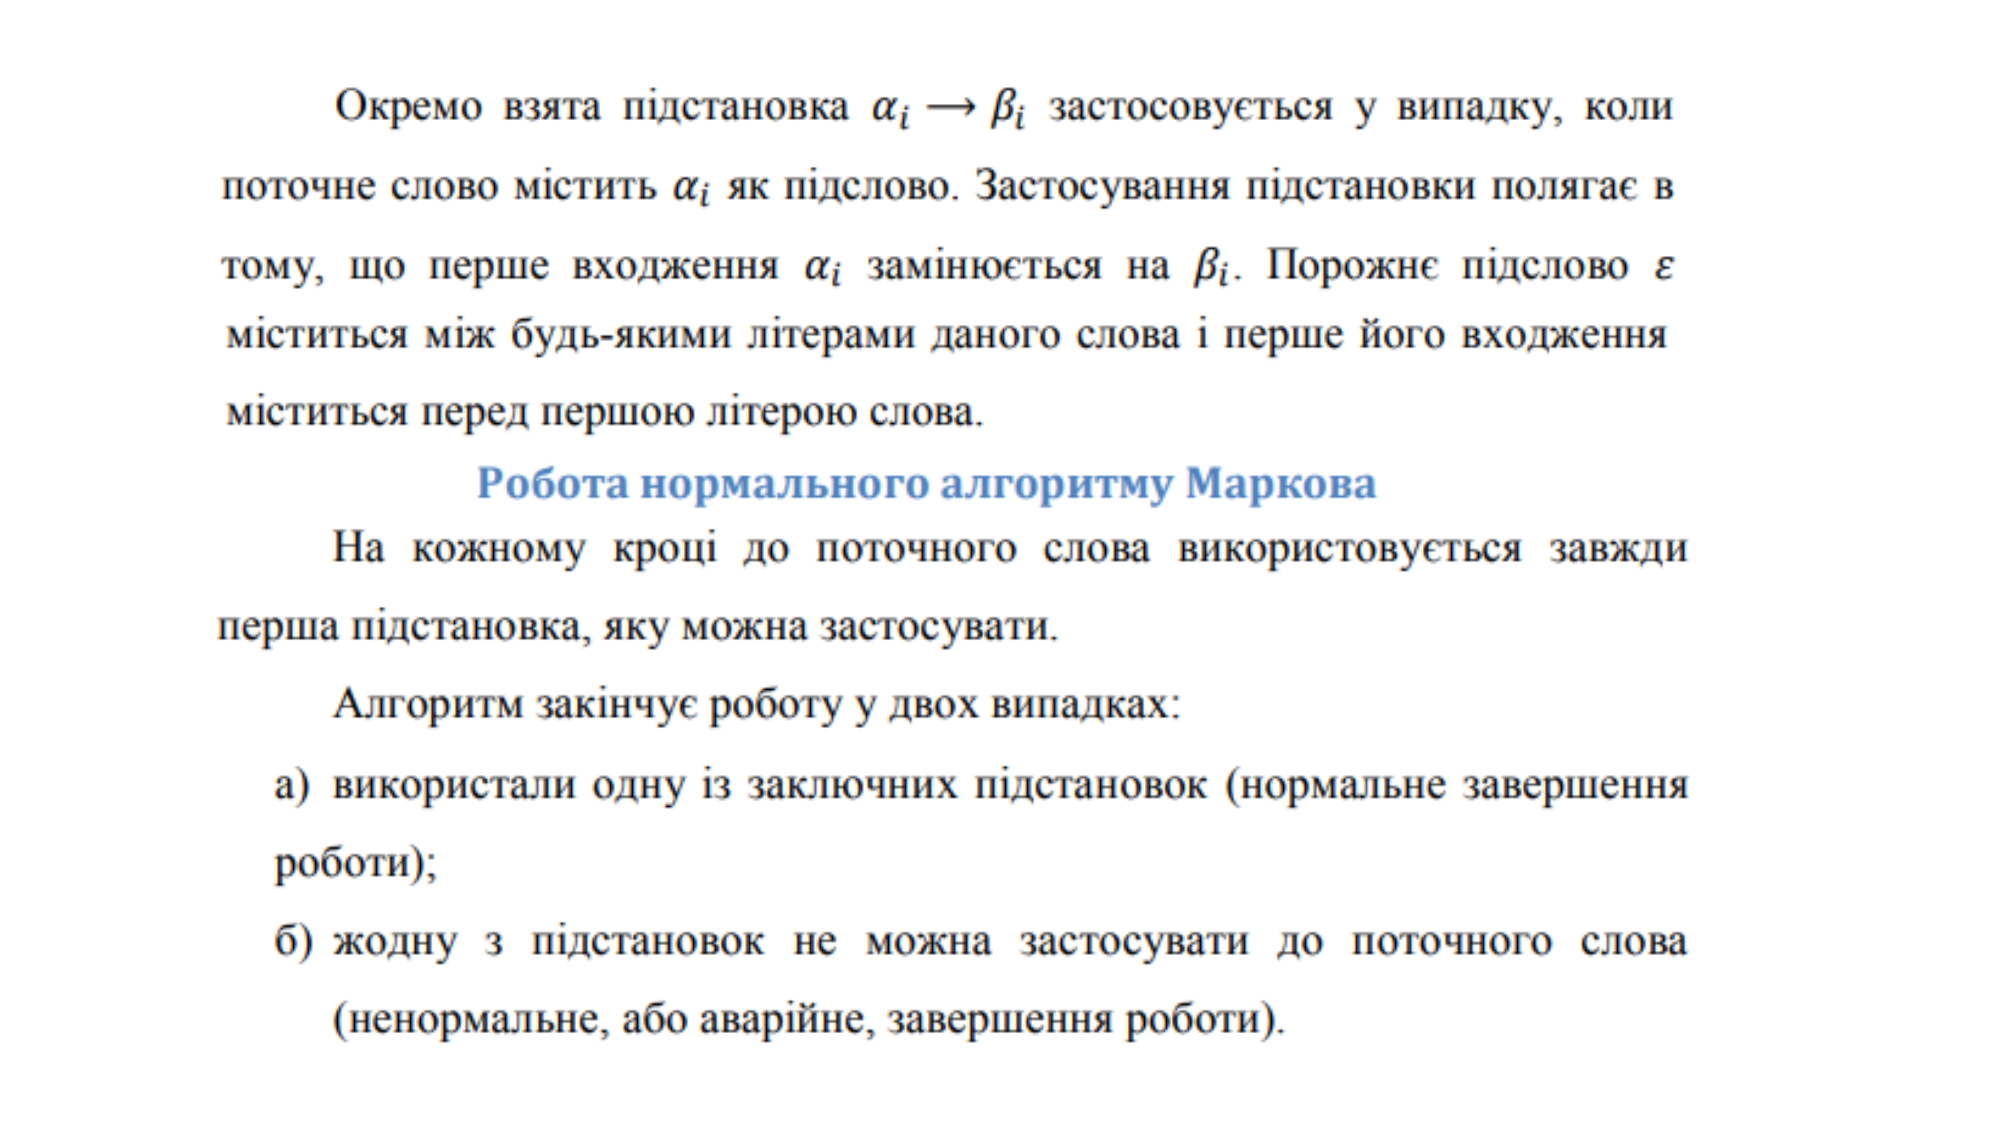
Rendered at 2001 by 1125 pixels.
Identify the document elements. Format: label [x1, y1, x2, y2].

picture [198, 79, 1702, 440]
picture [198, 457, 1717, 1055]
